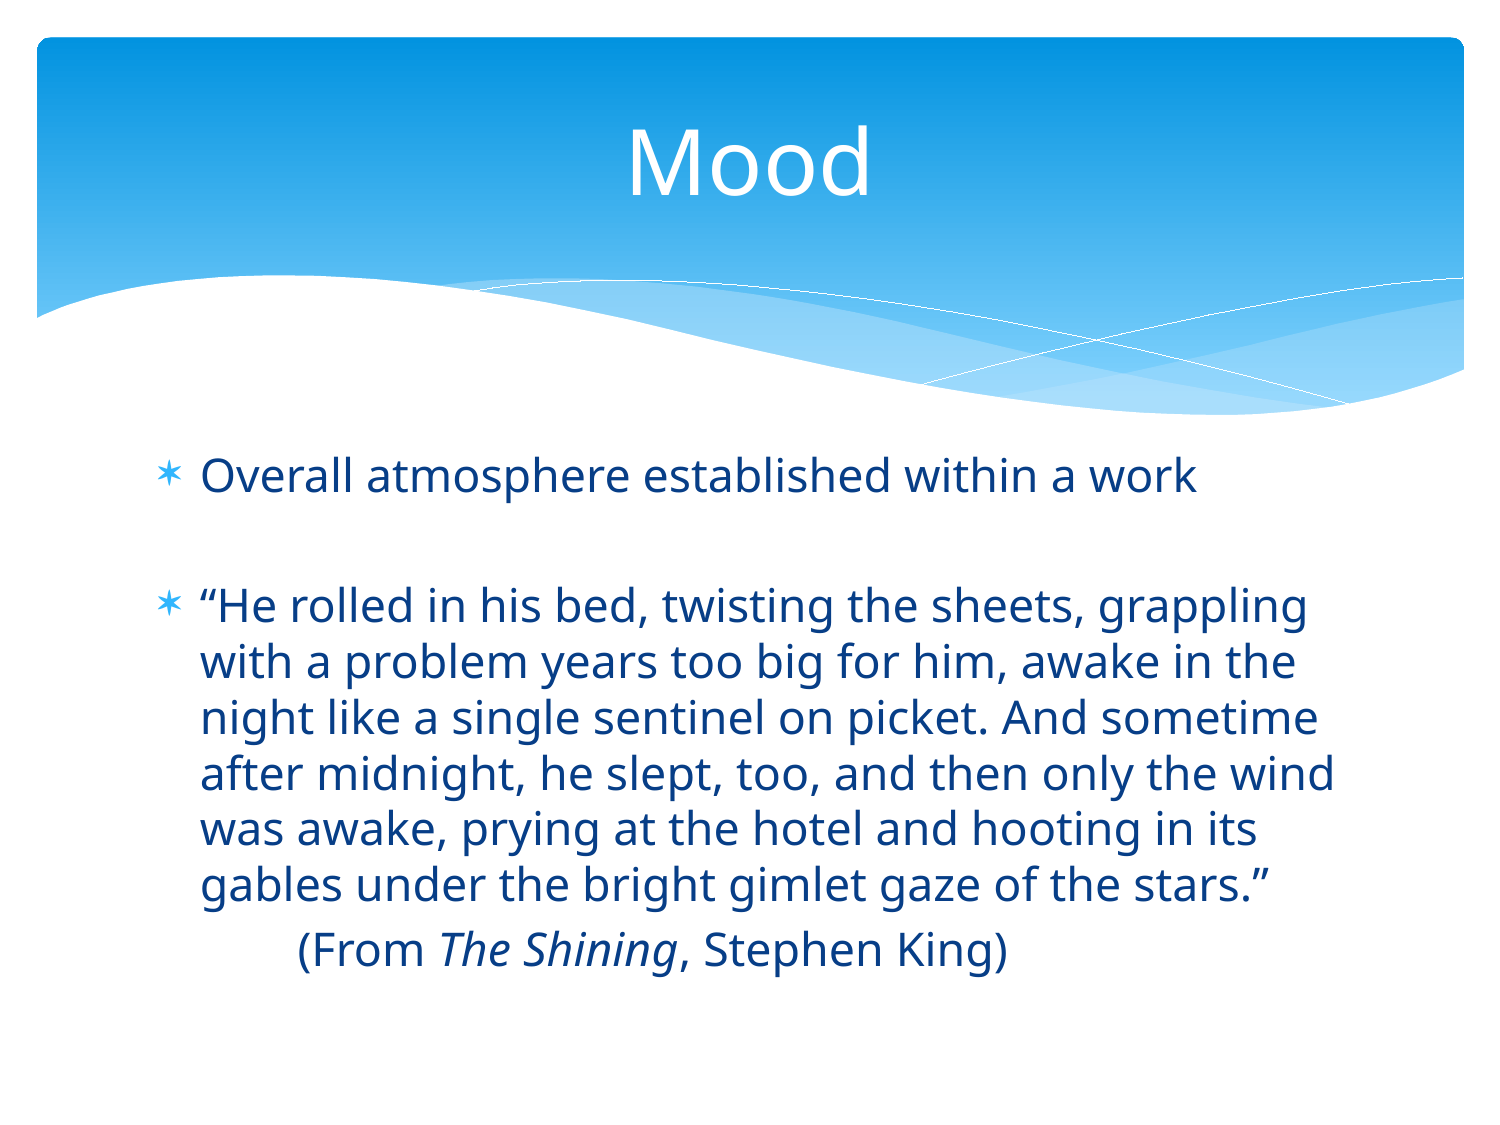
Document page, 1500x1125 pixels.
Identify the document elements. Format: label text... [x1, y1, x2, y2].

title Mood [75, 55, 1425, 261]
list Overall atmosphere established within a work “He rolled in his bed, twisting the sheets, grappling with a problem years too big for him, awake in the night like a single sentinel on picket. And sometime after midnight, he slept, too, and then only the wind was awake, prying at the hotel and hooting in its gables under the bright gimlet gaze of the stars.” (From The Shining, Stephen King) [143, 438, 1359, 1005]
